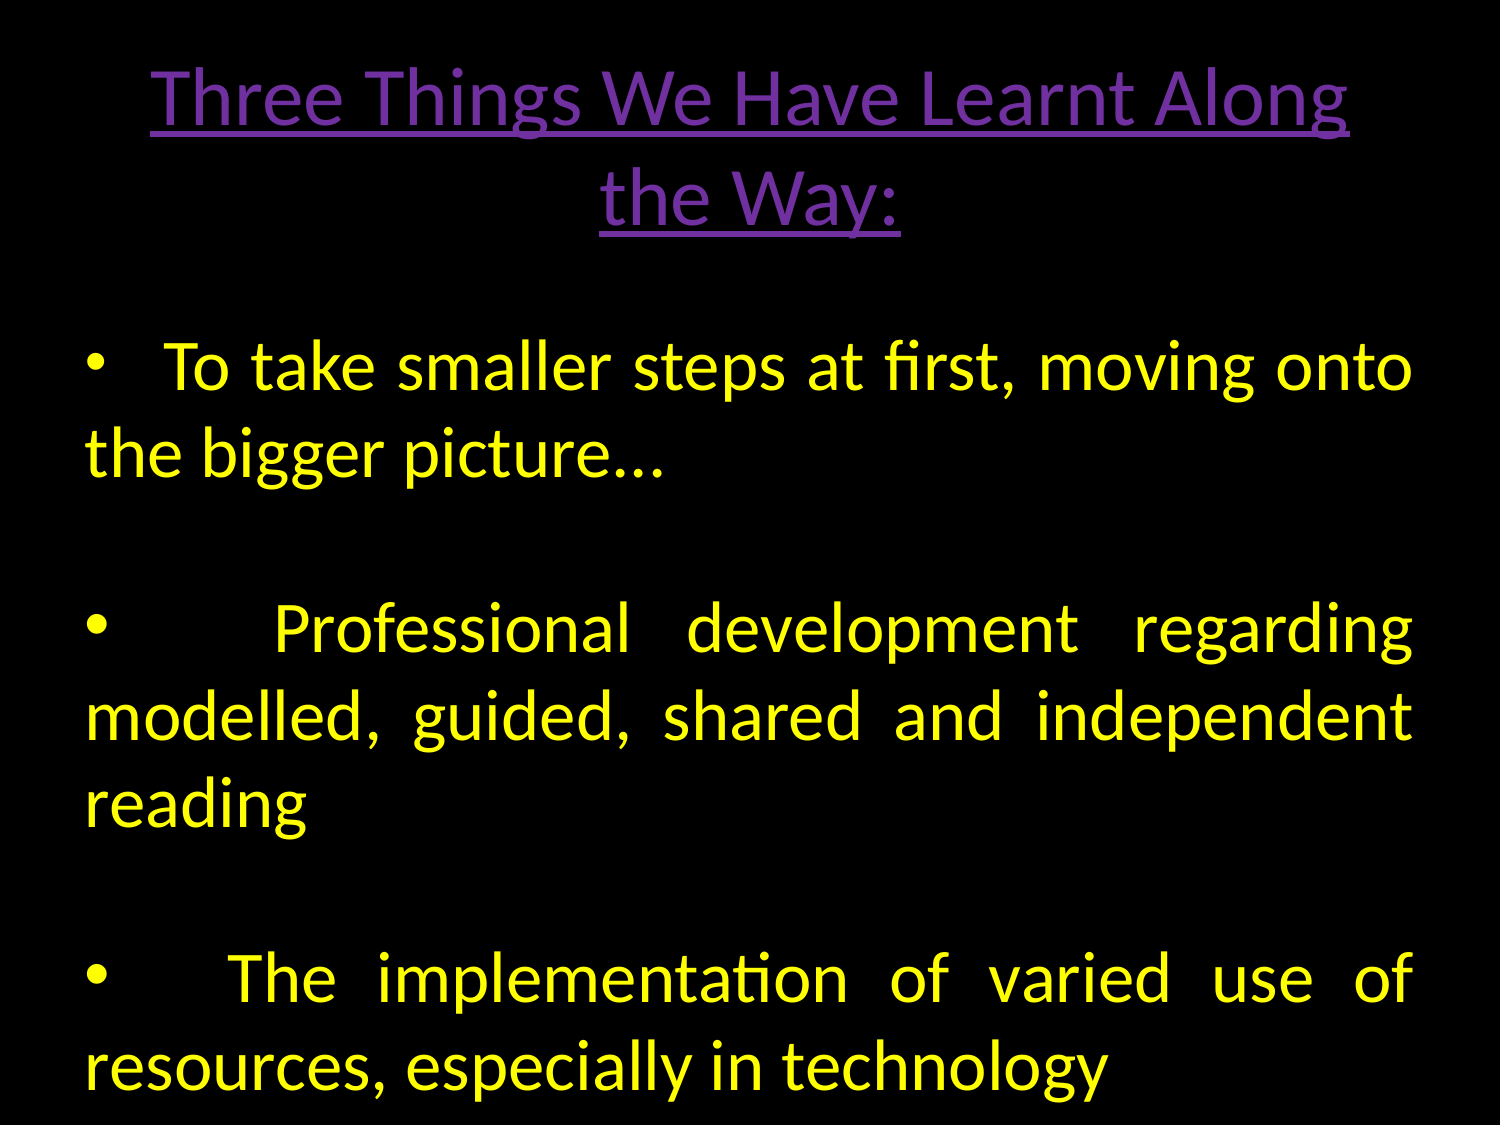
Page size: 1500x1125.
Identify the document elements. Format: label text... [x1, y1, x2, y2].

text_box Three Things We Have Learnt Along the Way: To take smaller steps at first, moving onto the bigger picture... Professional development regarding modelled, guided, shared and independent reading The implementation of varied use of resources, especially in technology [70, 35, 1430, 1113]
